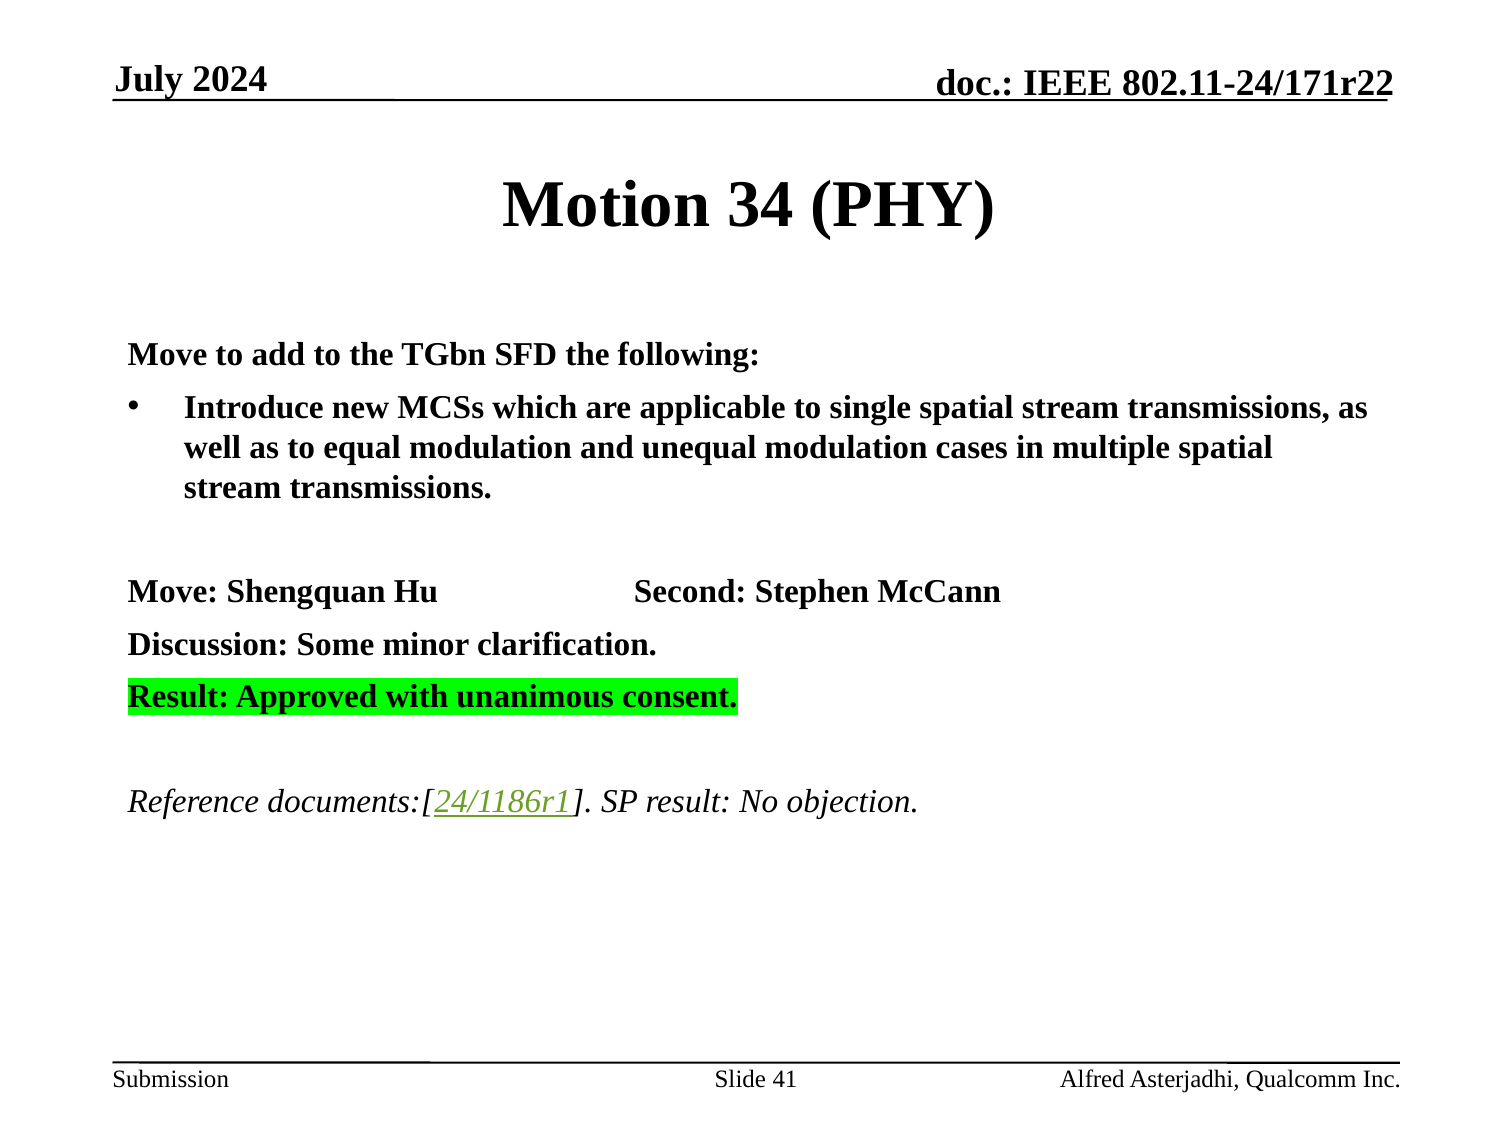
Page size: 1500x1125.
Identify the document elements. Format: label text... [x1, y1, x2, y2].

footer Alfred Asterjadhi, Qualcomm Inc. [878, 1061, 1402, 1093]
slide_number Slide 41 [712, 1061, 800, 1123]
list Move to add to the TGbn SFD the following: Introduce new MCSs which are applicable to single spatial stream transmissions, as well as to equal modulation and unequal modulation cases in multiple spatial stream transmissions. Move: Shengquan Hu Second: Stephen McCann Discussion: Some minor clarification. Result: Approved with unanimous consent. Reference documents:[24/1186r1]. SP result: No objection. [112, 324, 1388, 1000]
title Motion 34 (PHY) [112, 112, 1388, 288]
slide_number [114, 54, 423, 100]
